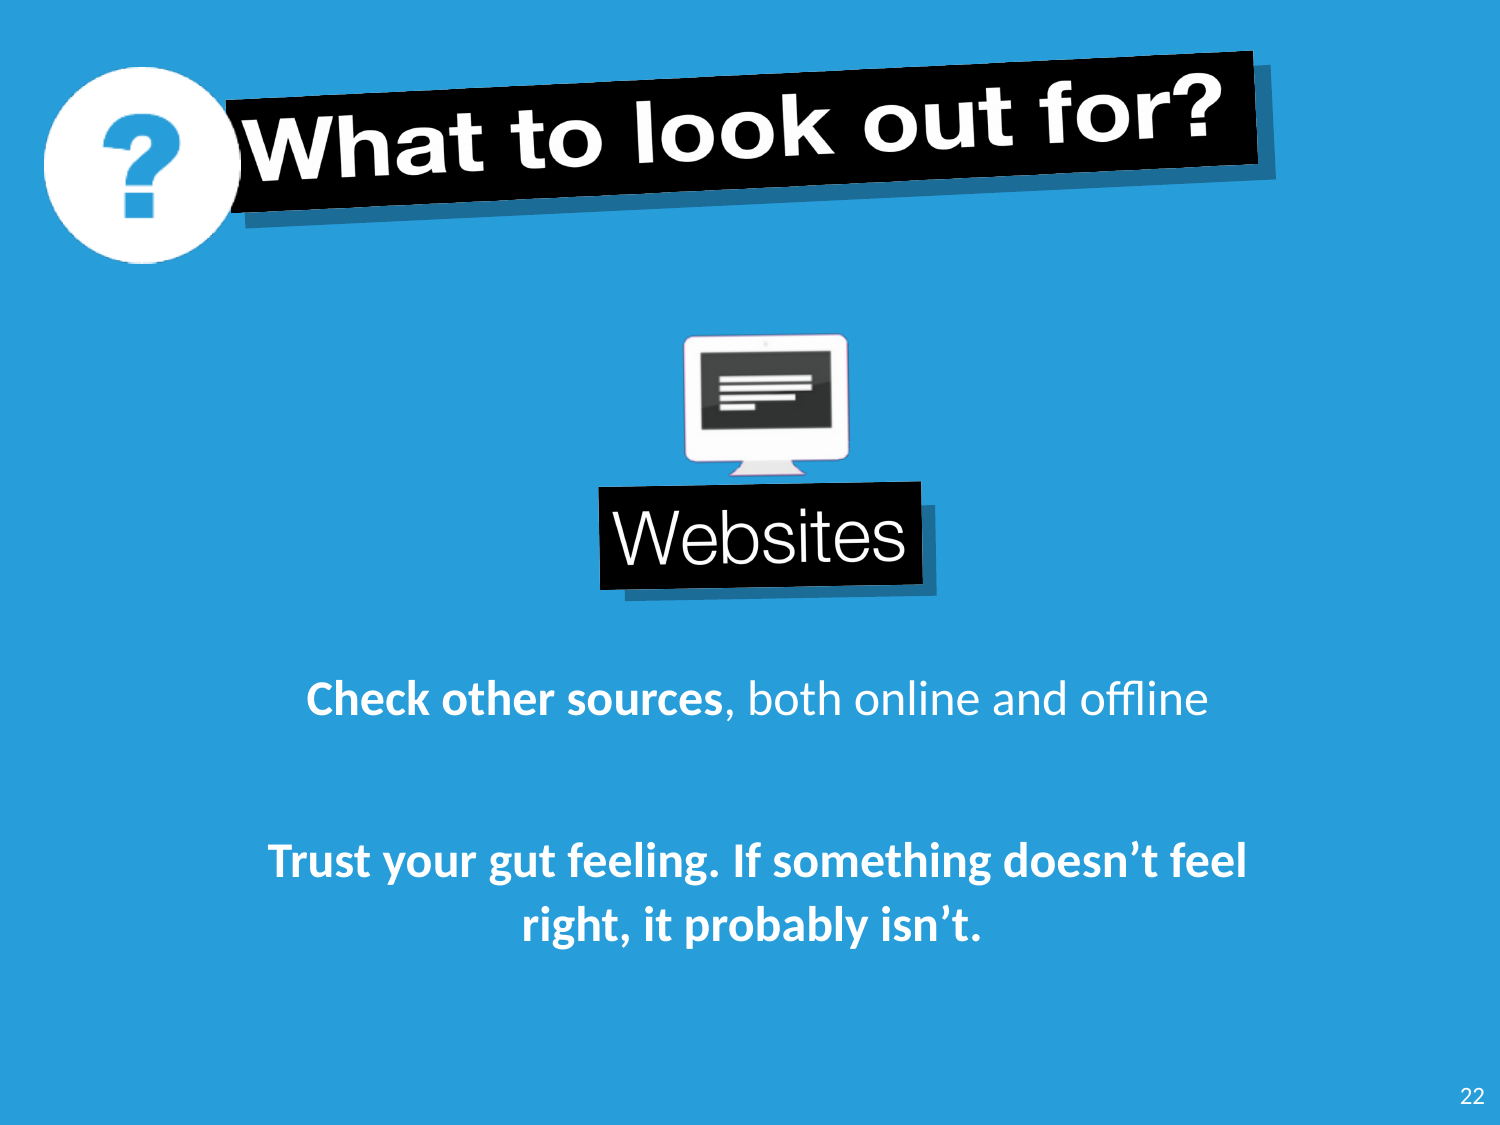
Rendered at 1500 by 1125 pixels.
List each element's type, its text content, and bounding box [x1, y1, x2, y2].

text_box Check other sources, both online and offline Trust your gut feeling. If something doesn’t feel right, it probably isn’t. [214, 653, 1301, 959]
picture [44, 67, 386, 264]
slide_number 22 [1162, 1065, 1500, 1125]
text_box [589, 325, 926, 600]
picture [784, 51, 1253, 74]
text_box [241, 74, 1274, 205]
